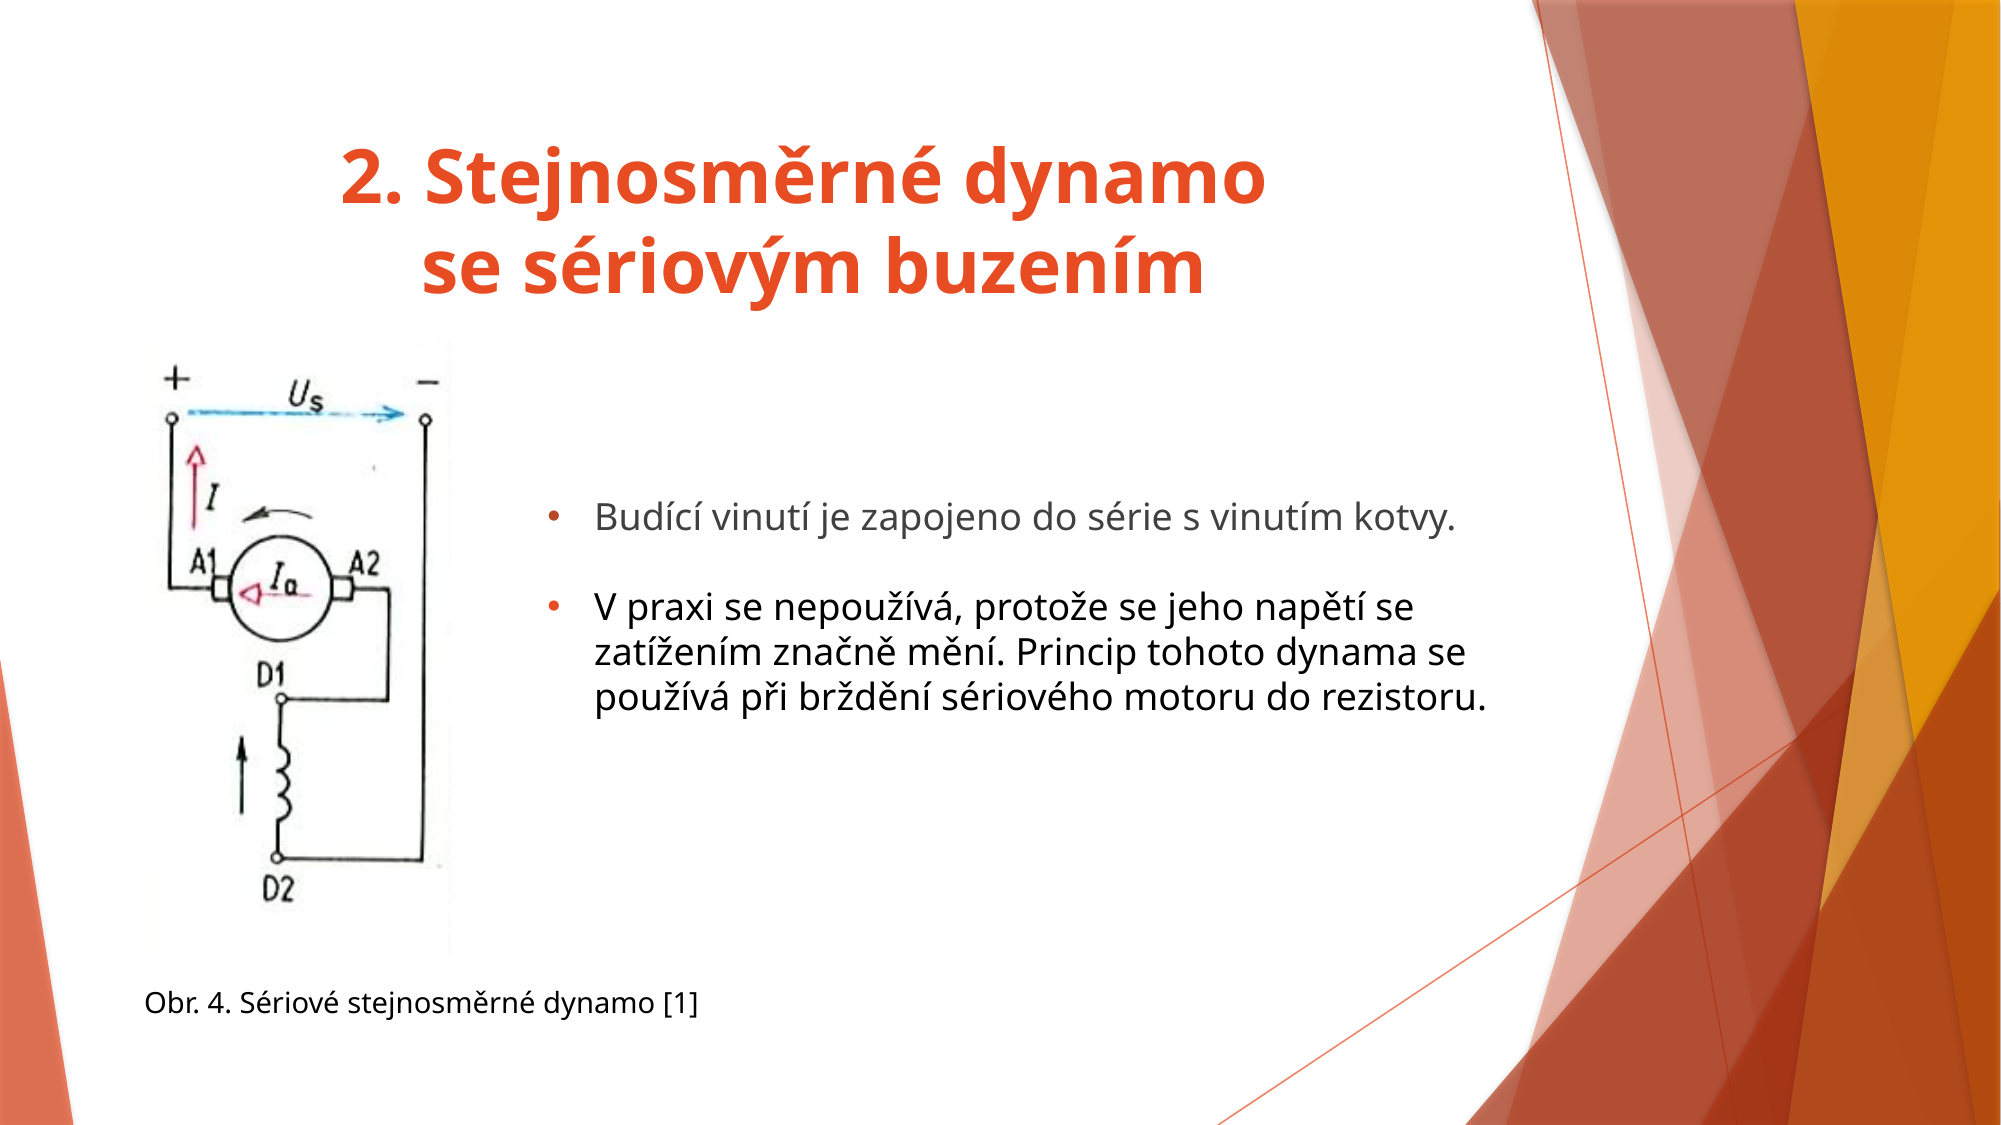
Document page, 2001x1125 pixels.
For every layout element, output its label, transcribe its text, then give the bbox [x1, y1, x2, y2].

text_box Budící vinutí je zapojeno do série s vinutím kotvy. V praxi se nepoužívá, protože se jeho napětí se zatížením značně mění. Princip tohoto dynama se používá při brždění sériového motoru do rezistoru. [532, 485, 1581, 906]
text_box Obr. 4. Sériové stejnosměrné dynamo [1] [129, 976, 714, 1027]
picture [149, 340, 452, 955]
text_box 2. Stejnosměrné dynamo se sériovým buzením [87, 121, 1542, 317]
